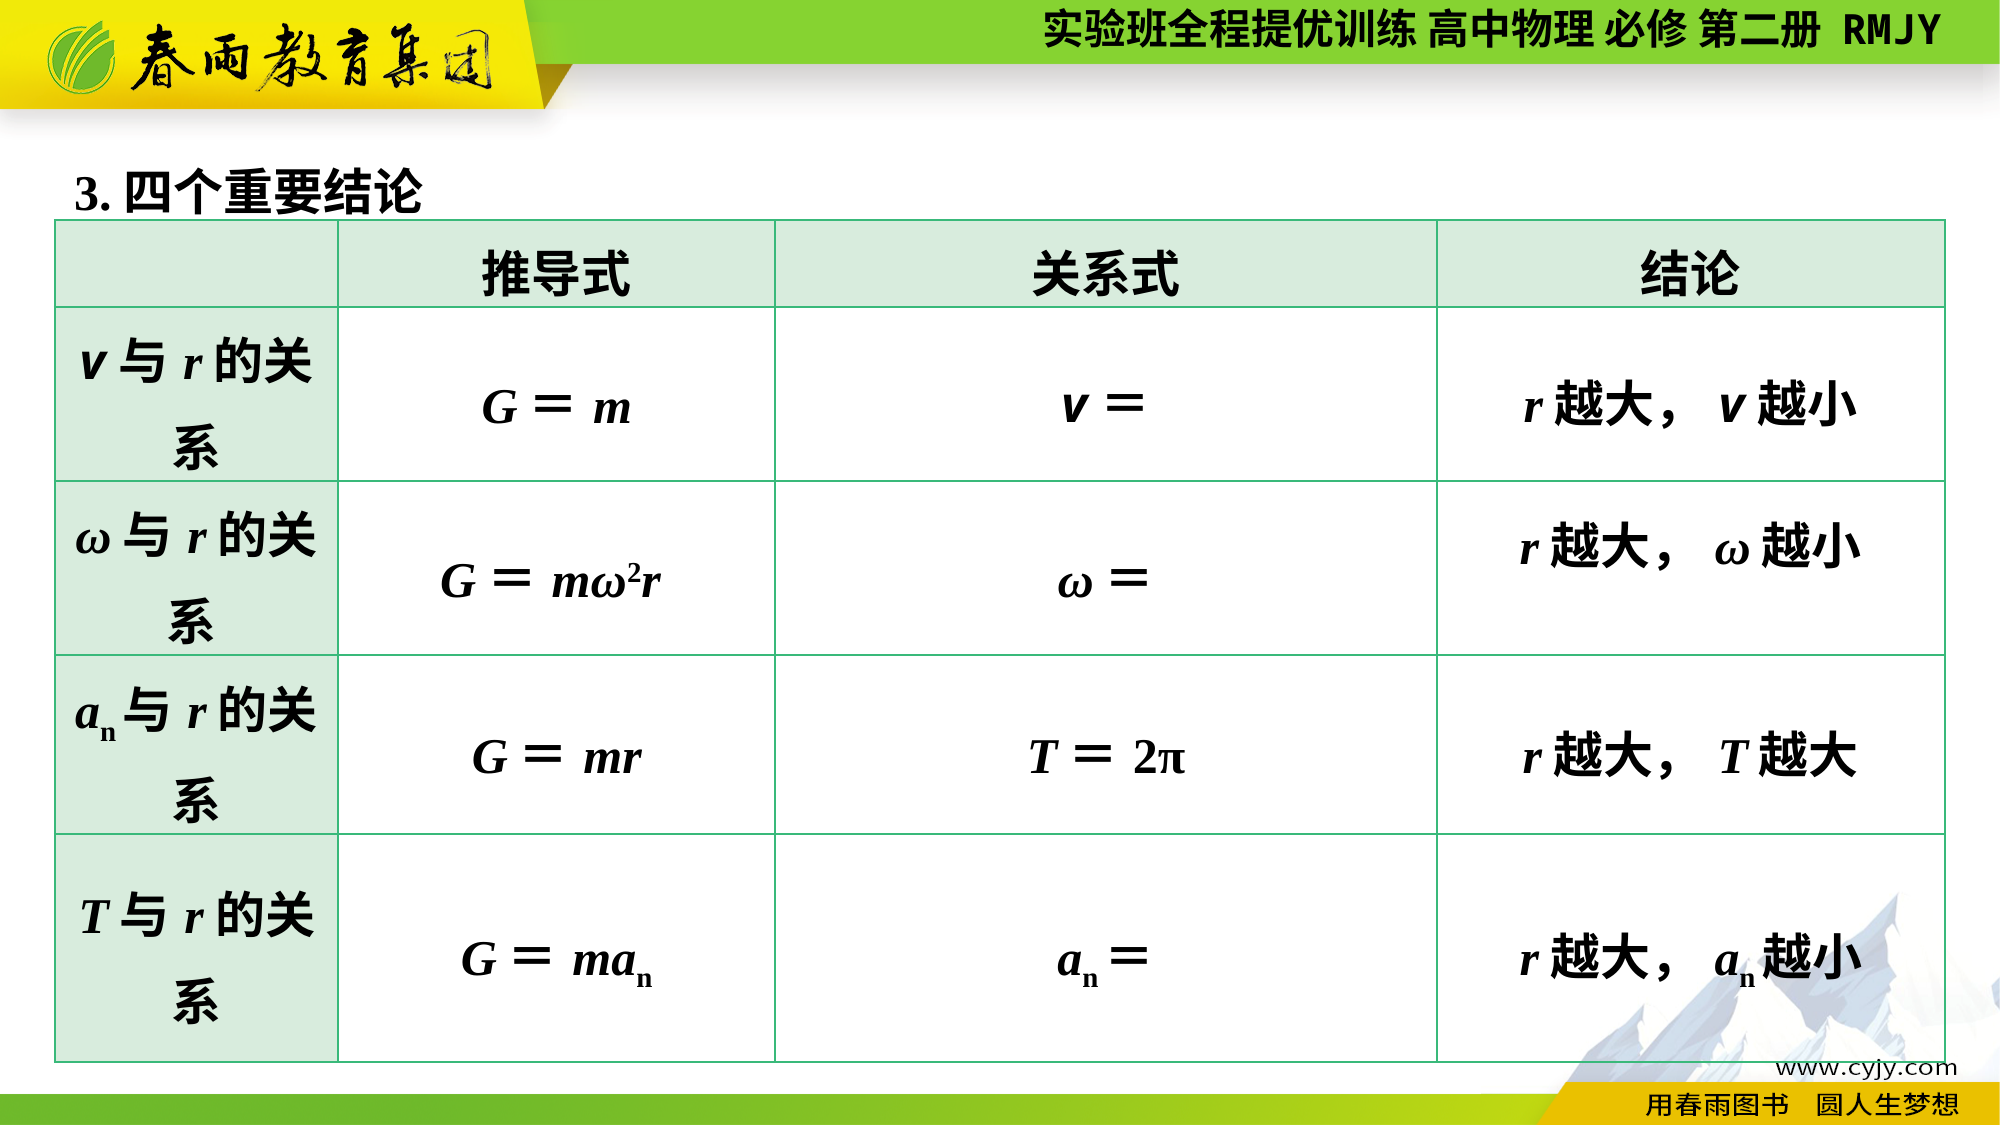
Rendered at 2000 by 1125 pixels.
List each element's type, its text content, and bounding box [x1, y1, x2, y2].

picture [0, 0, 2000, 1125]
list 3.四个重要结论 [59, 122, 1944, 217]
